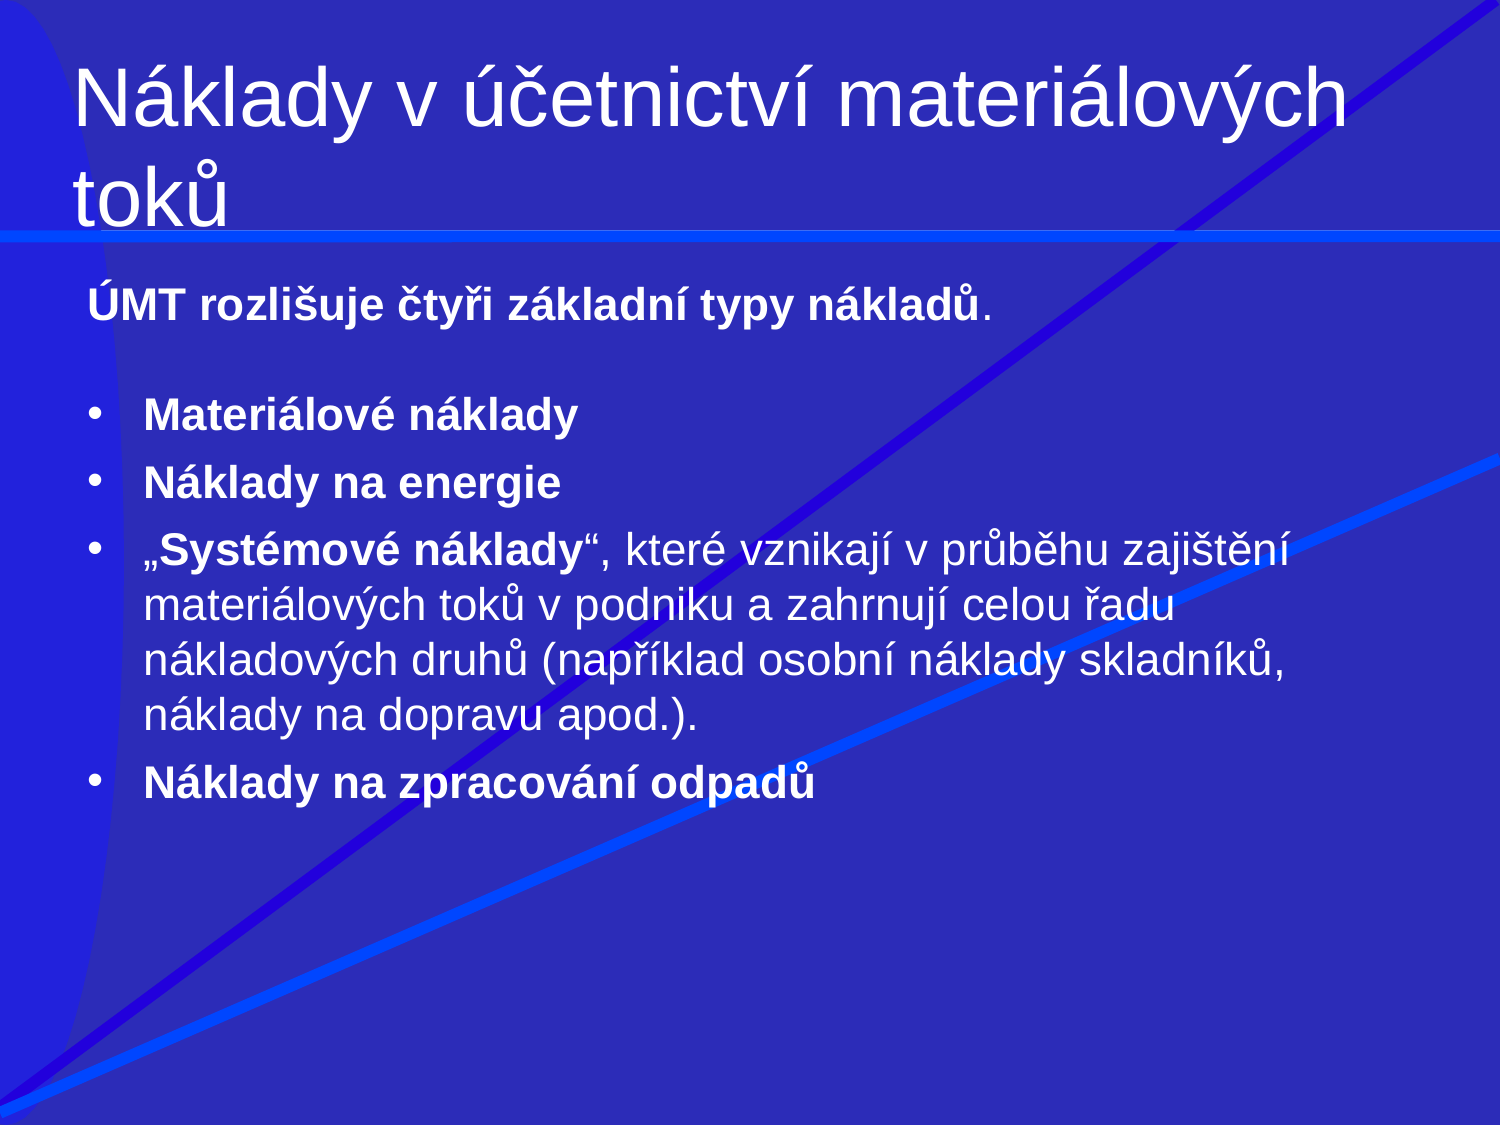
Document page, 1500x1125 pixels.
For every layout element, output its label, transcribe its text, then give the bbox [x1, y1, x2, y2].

list ÚMT rozlišuje čtyři základní typy nákladů. Materiálové náklady Náklady na energie „Systémové náklady“, které vznikají v průběhu zajištění materiálových toků v podniku a zahrnují celou řadu nákladových druhů (například osobní náklady skladníků, náklady na dopravu apod.). Náklady na zpracování odpadů [87, 275, 1413, 813]
title Náklady v účetnictví materiálových toků [72, 43, 1428, 246]
